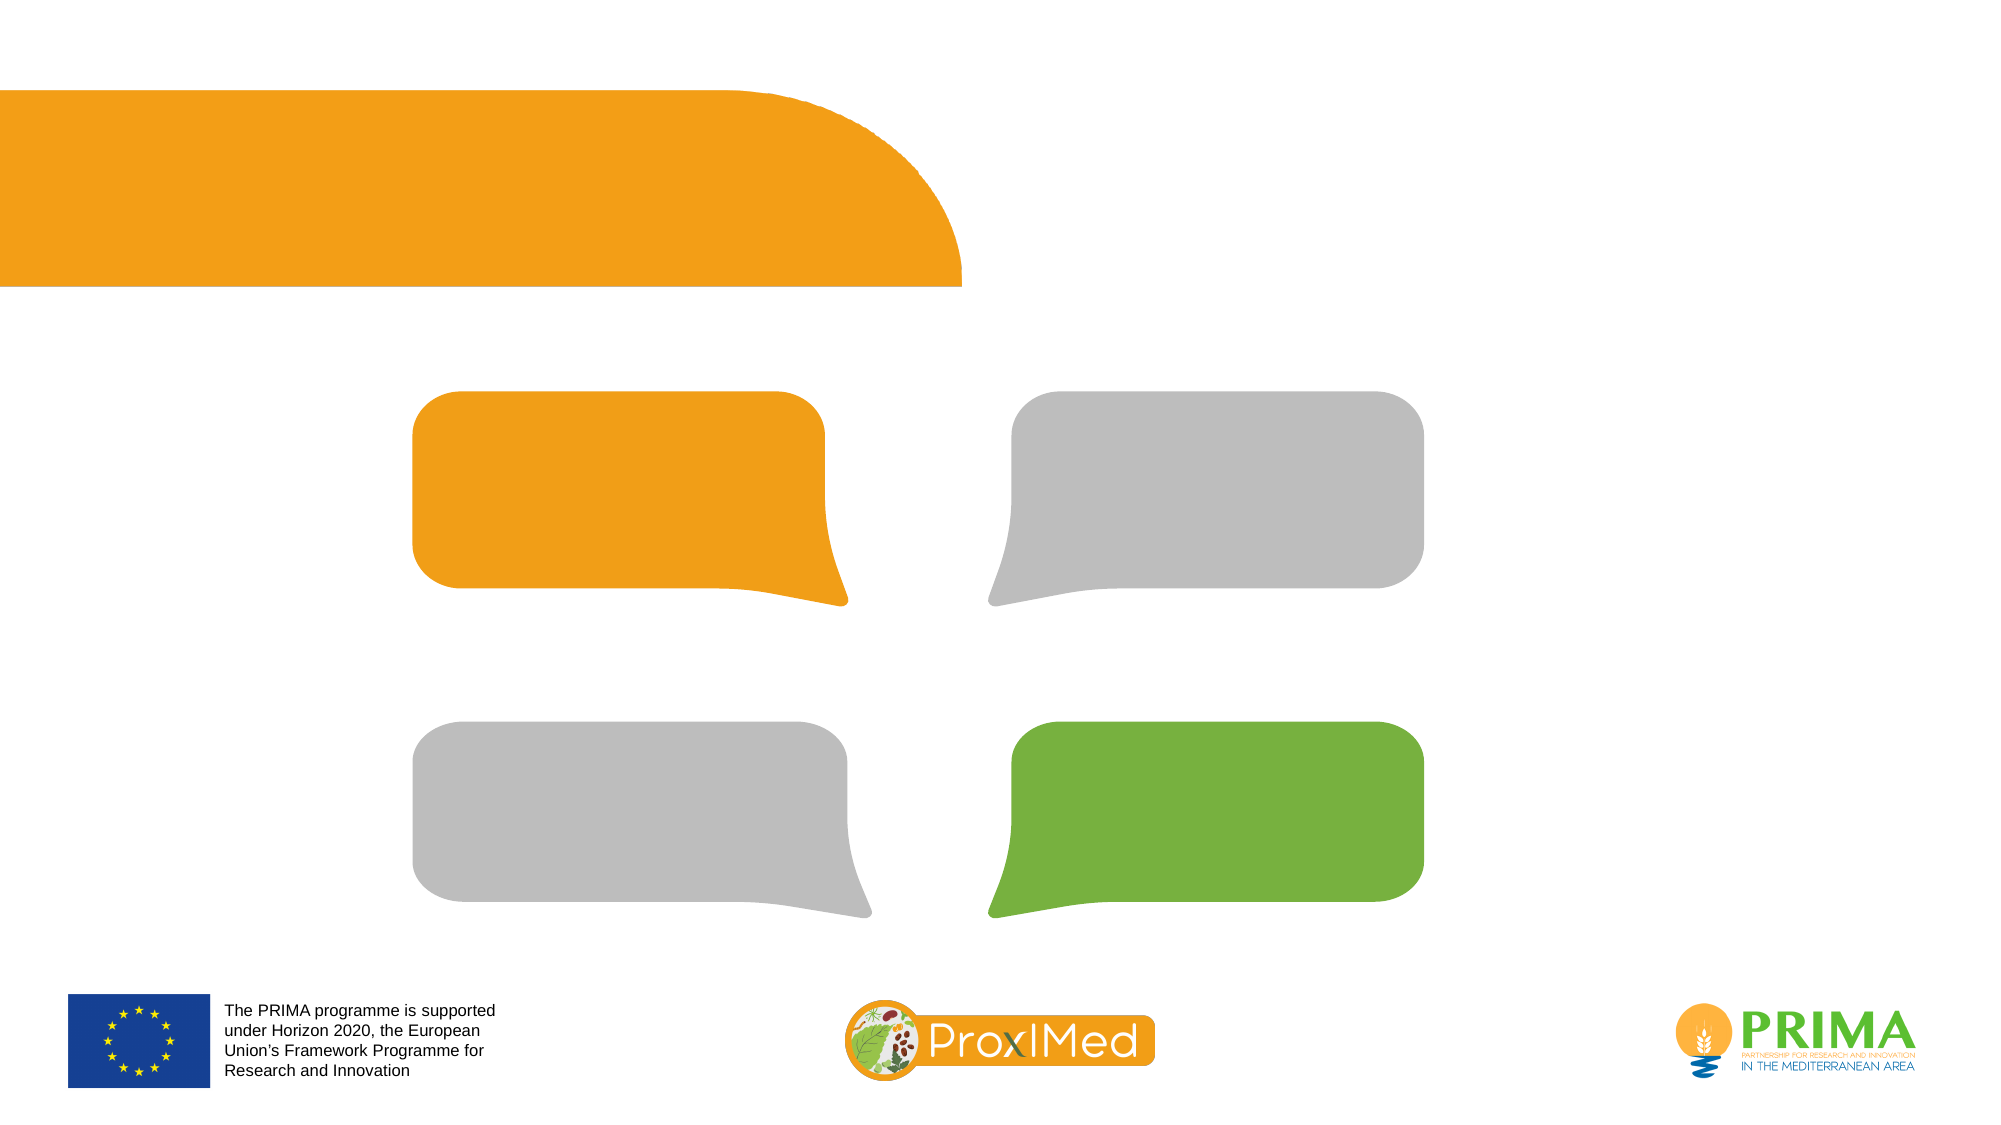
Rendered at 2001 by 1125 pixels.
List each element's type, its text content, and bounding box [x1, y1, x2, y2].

text_box [412, 721, 872, 919]
text_box [988, 391, 1425, 607]
picture [1674, 1000, 1917, 1081]
picture [65, 991, 213, 1091]
text_box [412, 391, 849, 607]
text_box [988, 721, 1425, 919]
picture [0, 89, 962, 287]
text_box The PRIMA programme is supported under Horizon 2020, the European Union’s Framework Programme for Research and Innovation [213, 992, 520, 1088]
picture [845, 1000, 1155, 1081]
